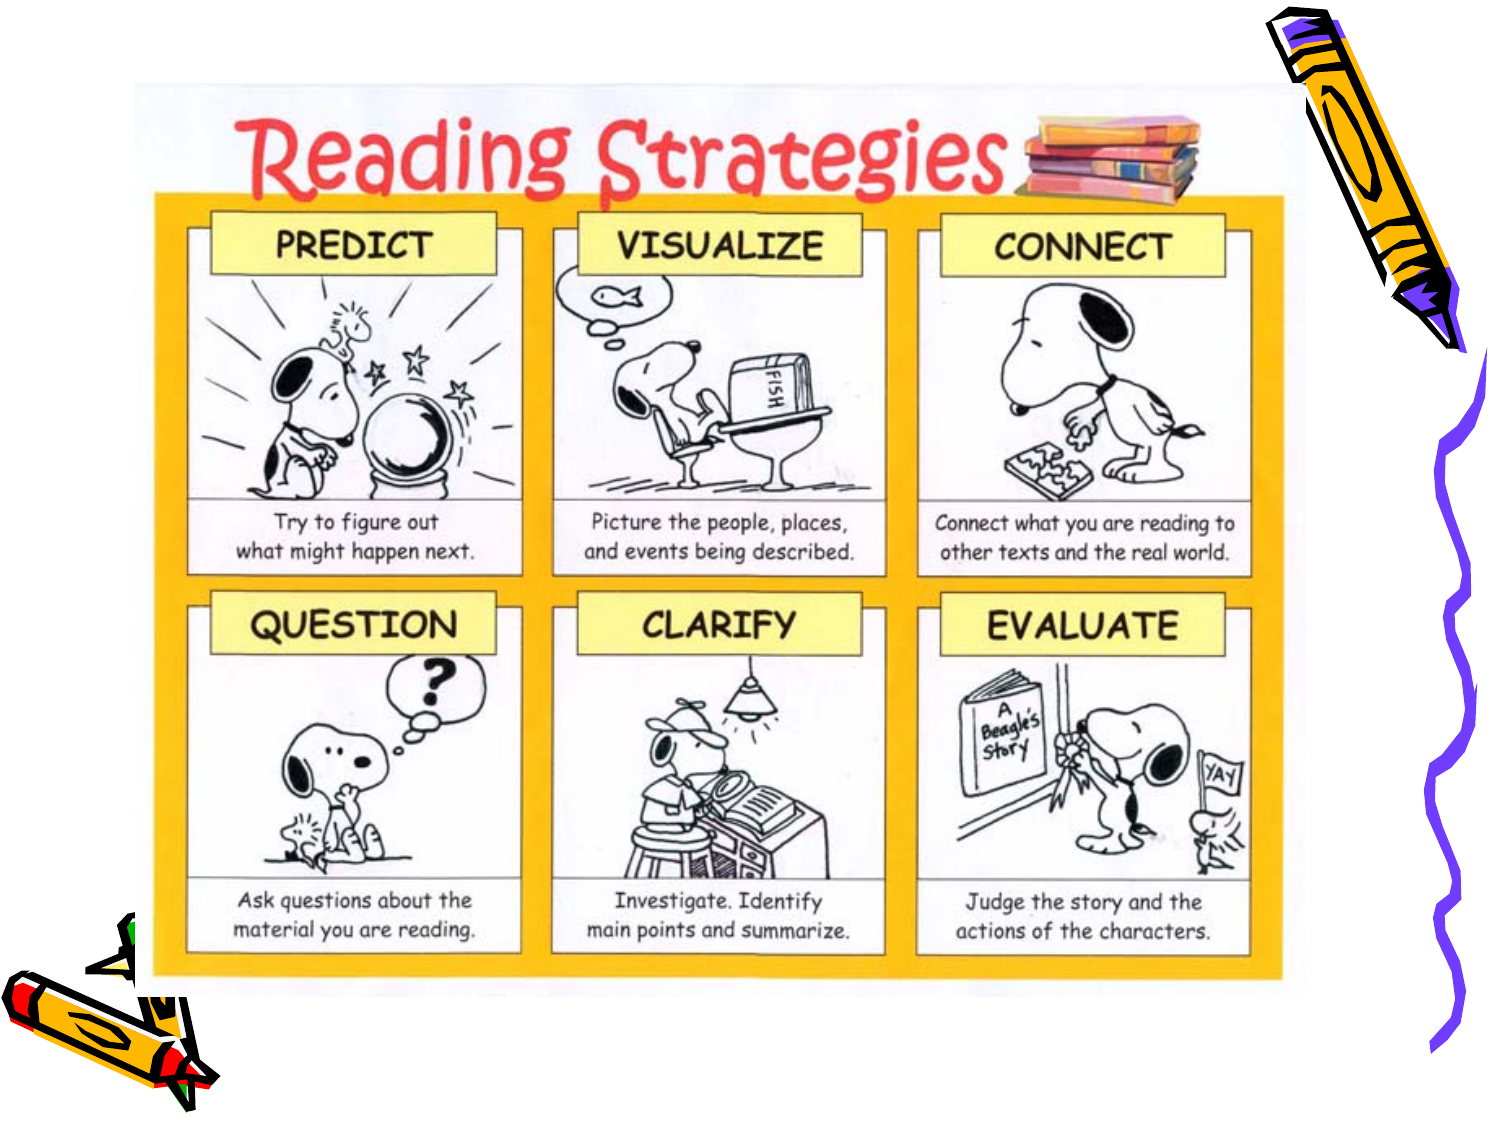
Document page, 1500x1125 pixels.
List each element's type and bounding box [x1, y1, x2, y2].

list [135, 83, 1306, 997]
